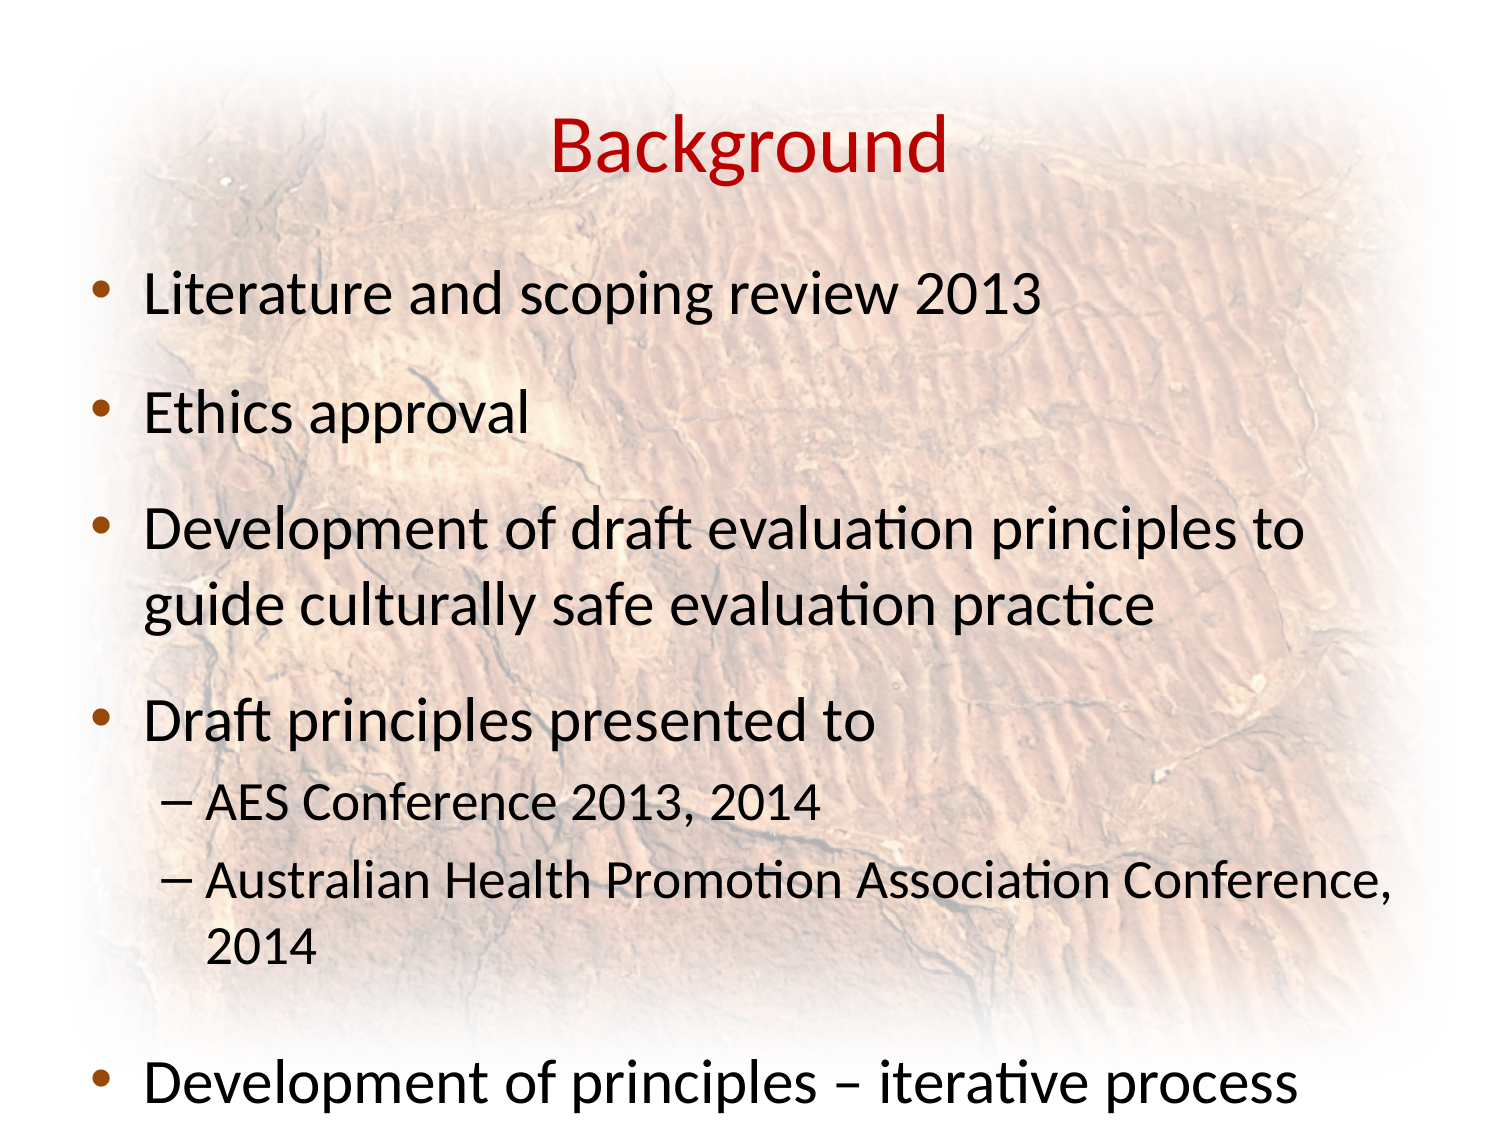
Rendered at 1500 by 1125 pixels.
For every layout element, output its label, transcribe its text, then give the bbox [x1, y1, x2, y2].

list Literature and scoping review 2013 Ethics approval Development of draft evaluation principles to guide culturally safe evaluation practice Draft principles presented to AES Conference 2013, 2014 Australian Health Promotion Association Conference, 2014 Development of principles – iterative process [75, 243, 1425, 1125]
title Background [75, 45, 1425, 233]
